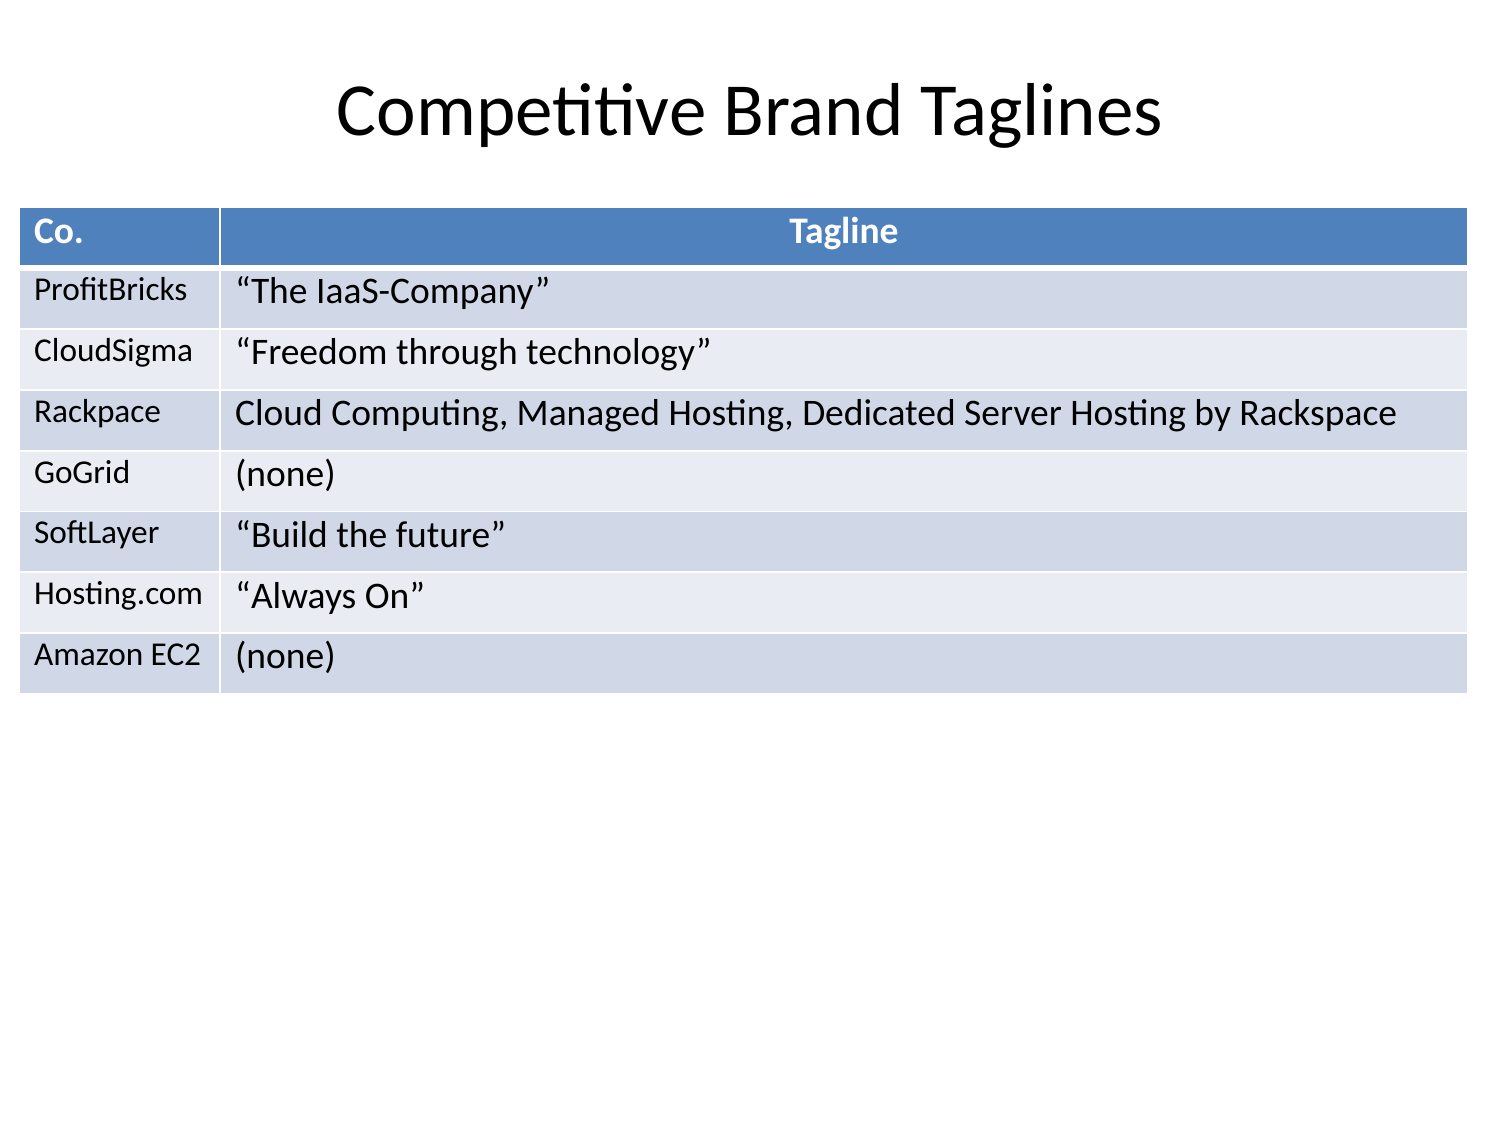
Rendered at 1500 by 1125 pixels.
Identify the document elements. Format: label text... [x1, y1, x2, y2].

table_cell “Always On” [221, 573, 1467, 632]
table_cell Rackpace [20, 391, 219, 450]
table_cell CloudSigma [20, 330, 219, 389]
table_cell “Freedom through technology” [221, 330, 1467, 389]
table_cell ProfitBricks [20, 271, 219, 328]
table_cell (none) [221, 452, 1467, 511]
table_cell Amazon EC2 [20, 634, 219, 693]
table_cell “Build the future” [221, 512, 1467, 571]
table_cell Cloud Computing, Managed Hosting, Dedicated Server Hosting by Rackspace [221, 391, 1467, 450]
table_header Co. [20, 208, 219, 265]
table_cell Hosting.com [20, 573, 219, 632]
table_cell “The IaaS-Company” [221, 271, 1467, 328]
table_cell SoftLayer [20, 512, 219, 571]
title Competitive Brand Taglines [75, 45, 1425, 166]
table_cell GoGrid [20, 452, 219, 511]
table_header Tagline [221, 208, 1467, 265]
table_cell (none) [221, 634, 1467, 693]
